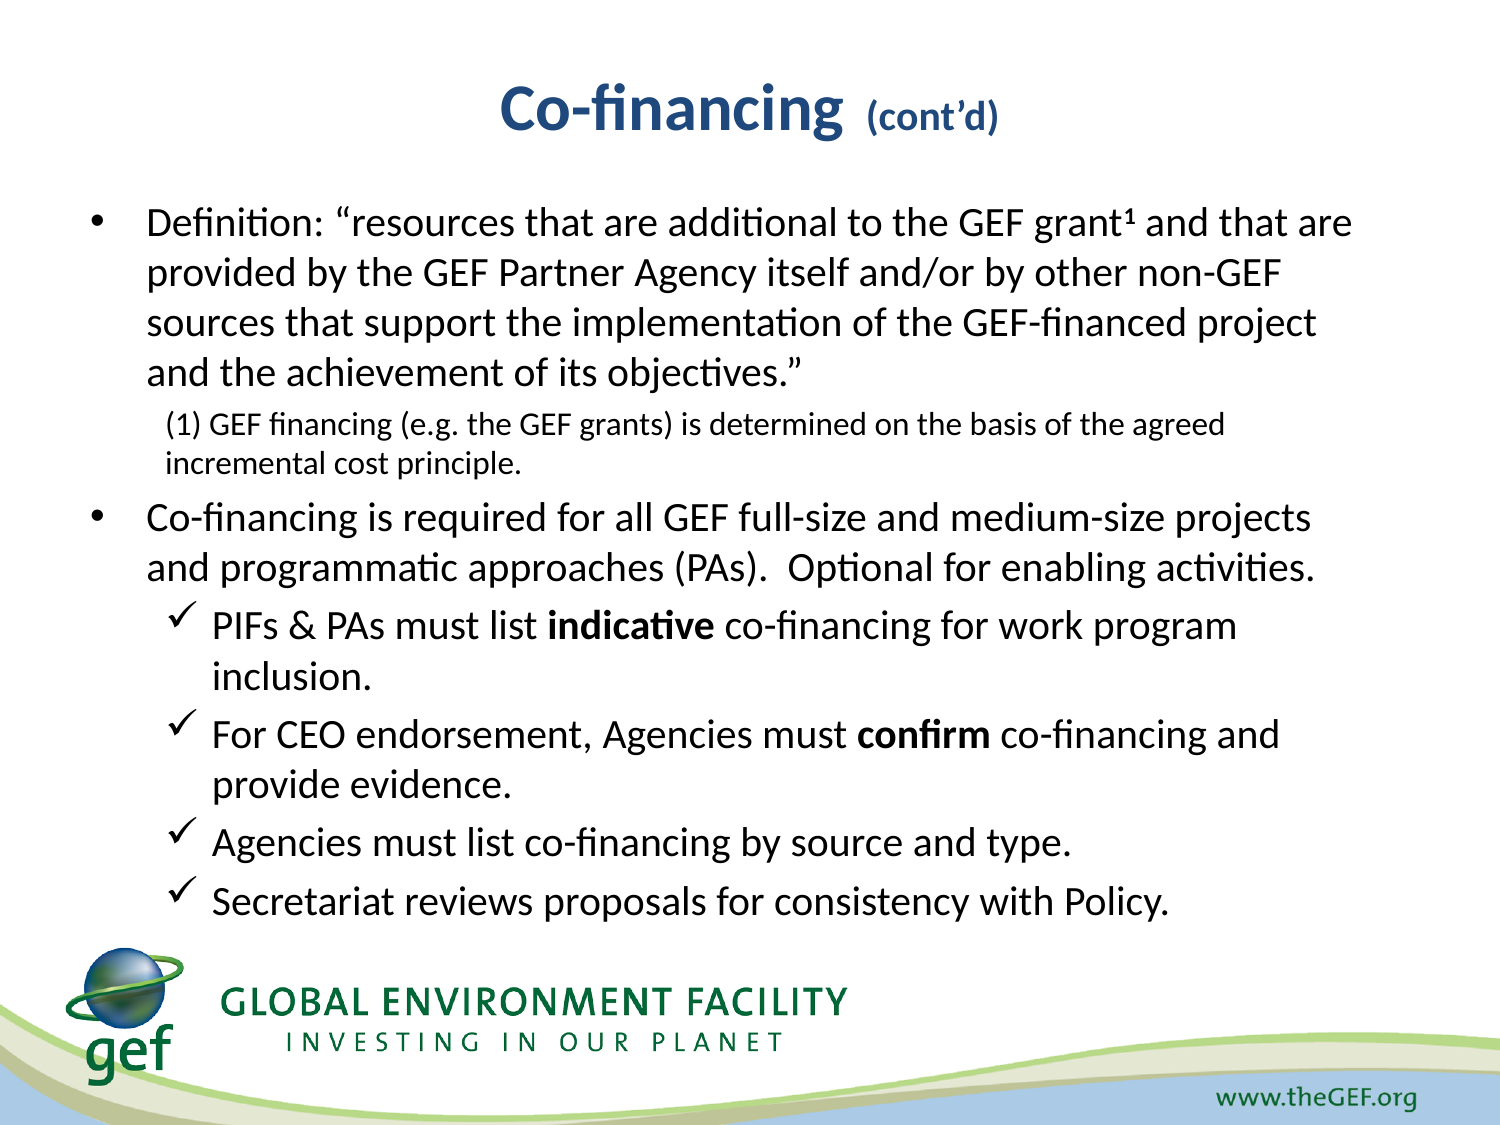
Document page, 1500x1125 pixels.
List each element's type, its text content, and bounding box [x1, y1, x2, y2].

picture [0, 920, 1500, 1125]
list Definition: “resources that are additional to the GEF grant1 and that are provided by the GEF Partner Agency itself and/or by other non-GEF sources that support the implementation of the GEF-financed project and the achievement of its objectives.” (1) GEF financing (e.g. the GEF grants) is determined on the basis of the agreed incremental cost principle. Co-financing is required for all GEF full-size and medium-size projects and programmatic approaches (PAs). Optional for enabling activities. PIFs & PAs must list indicative co-financing for work program inclusion. For CEO endorsement, Agencies must confirm co-financing and provide evidence. Agencies must list co-financing by source and type. Secretariat reviews proposals for consistency with Policy. [74, 187, 1401, 931]
title Co-financing (cont’d) [74, 0, 1426, 188]
